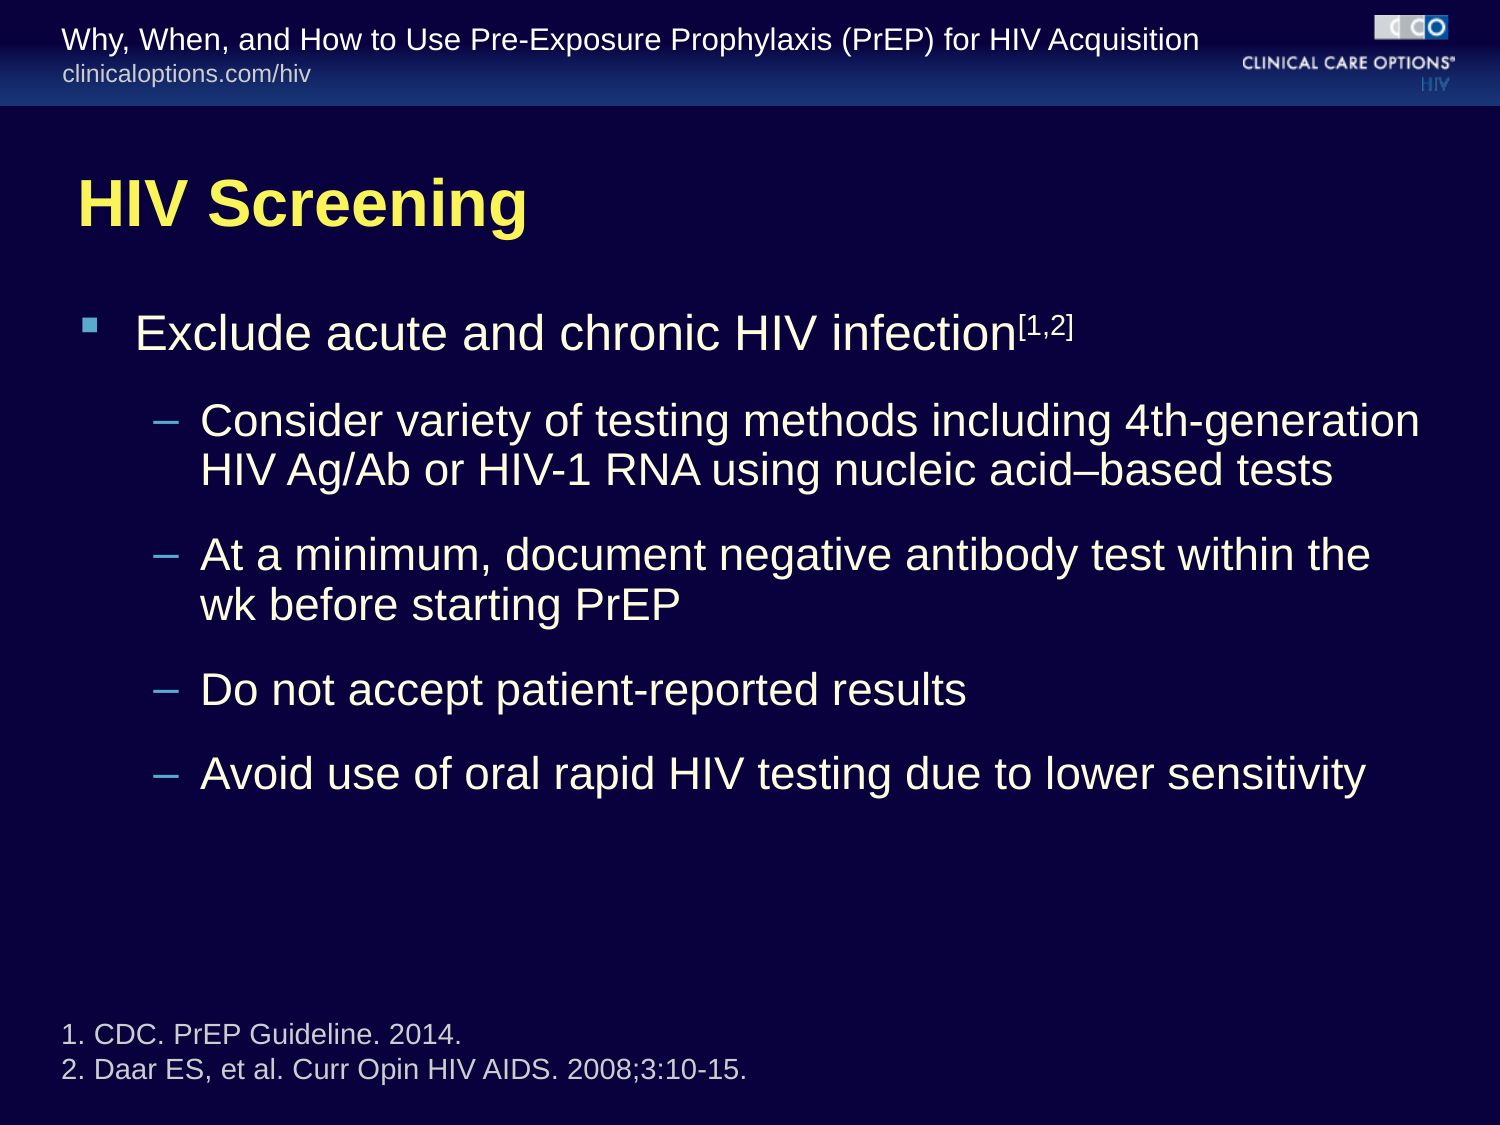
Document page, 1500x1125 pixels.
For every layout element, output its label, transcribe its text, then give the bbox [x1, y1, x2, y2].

picture [1243, 15, 1455, 91]
title HIV Screening [62, 109, 1452, 291]
text_box 1. CDC. PrEP Guideline. 2014. 2. Daar ES, et al. Curr Opin HIV AIDS. 2008;3:10-15. [46, 1008, 1465, 1093]
list Exclude acute and chronic HIV infection[1,2] Consider variety of testing methods including 4th-generation HIV Ag/Ab or HIV-1 RNA using nucleic acid–based tests At a minimum, document negative antibody test within the wk before starting PrEP Do not accept patient-reported results Avoid use of oral rapid HIV testing due to lower sensitivity [63, 299, 1451, 1008]
